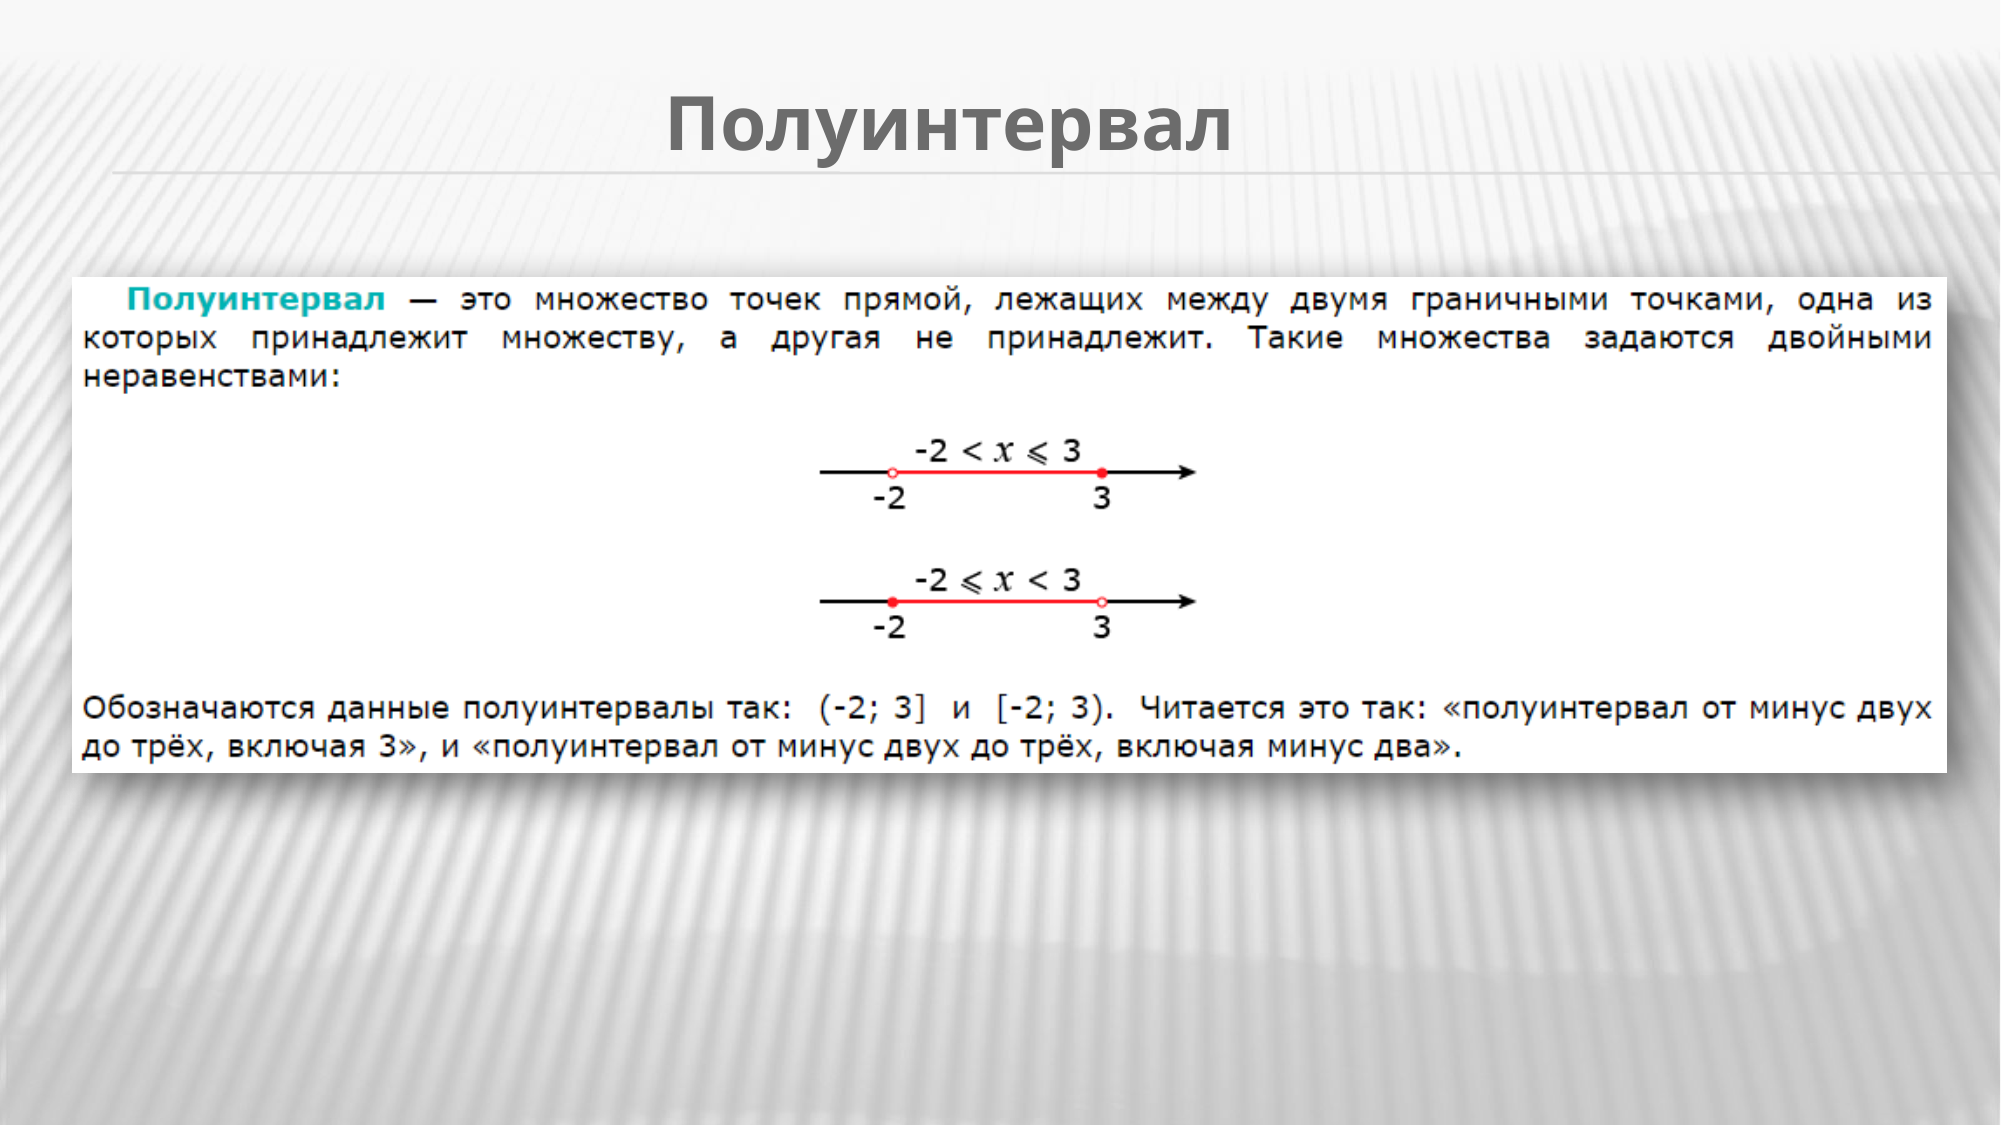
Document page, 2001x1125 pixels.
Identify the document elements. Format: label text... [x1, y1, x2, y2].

picture [72, 276, 1947, 773]
title Полуинтервал [0, 51, 1900, 190]
